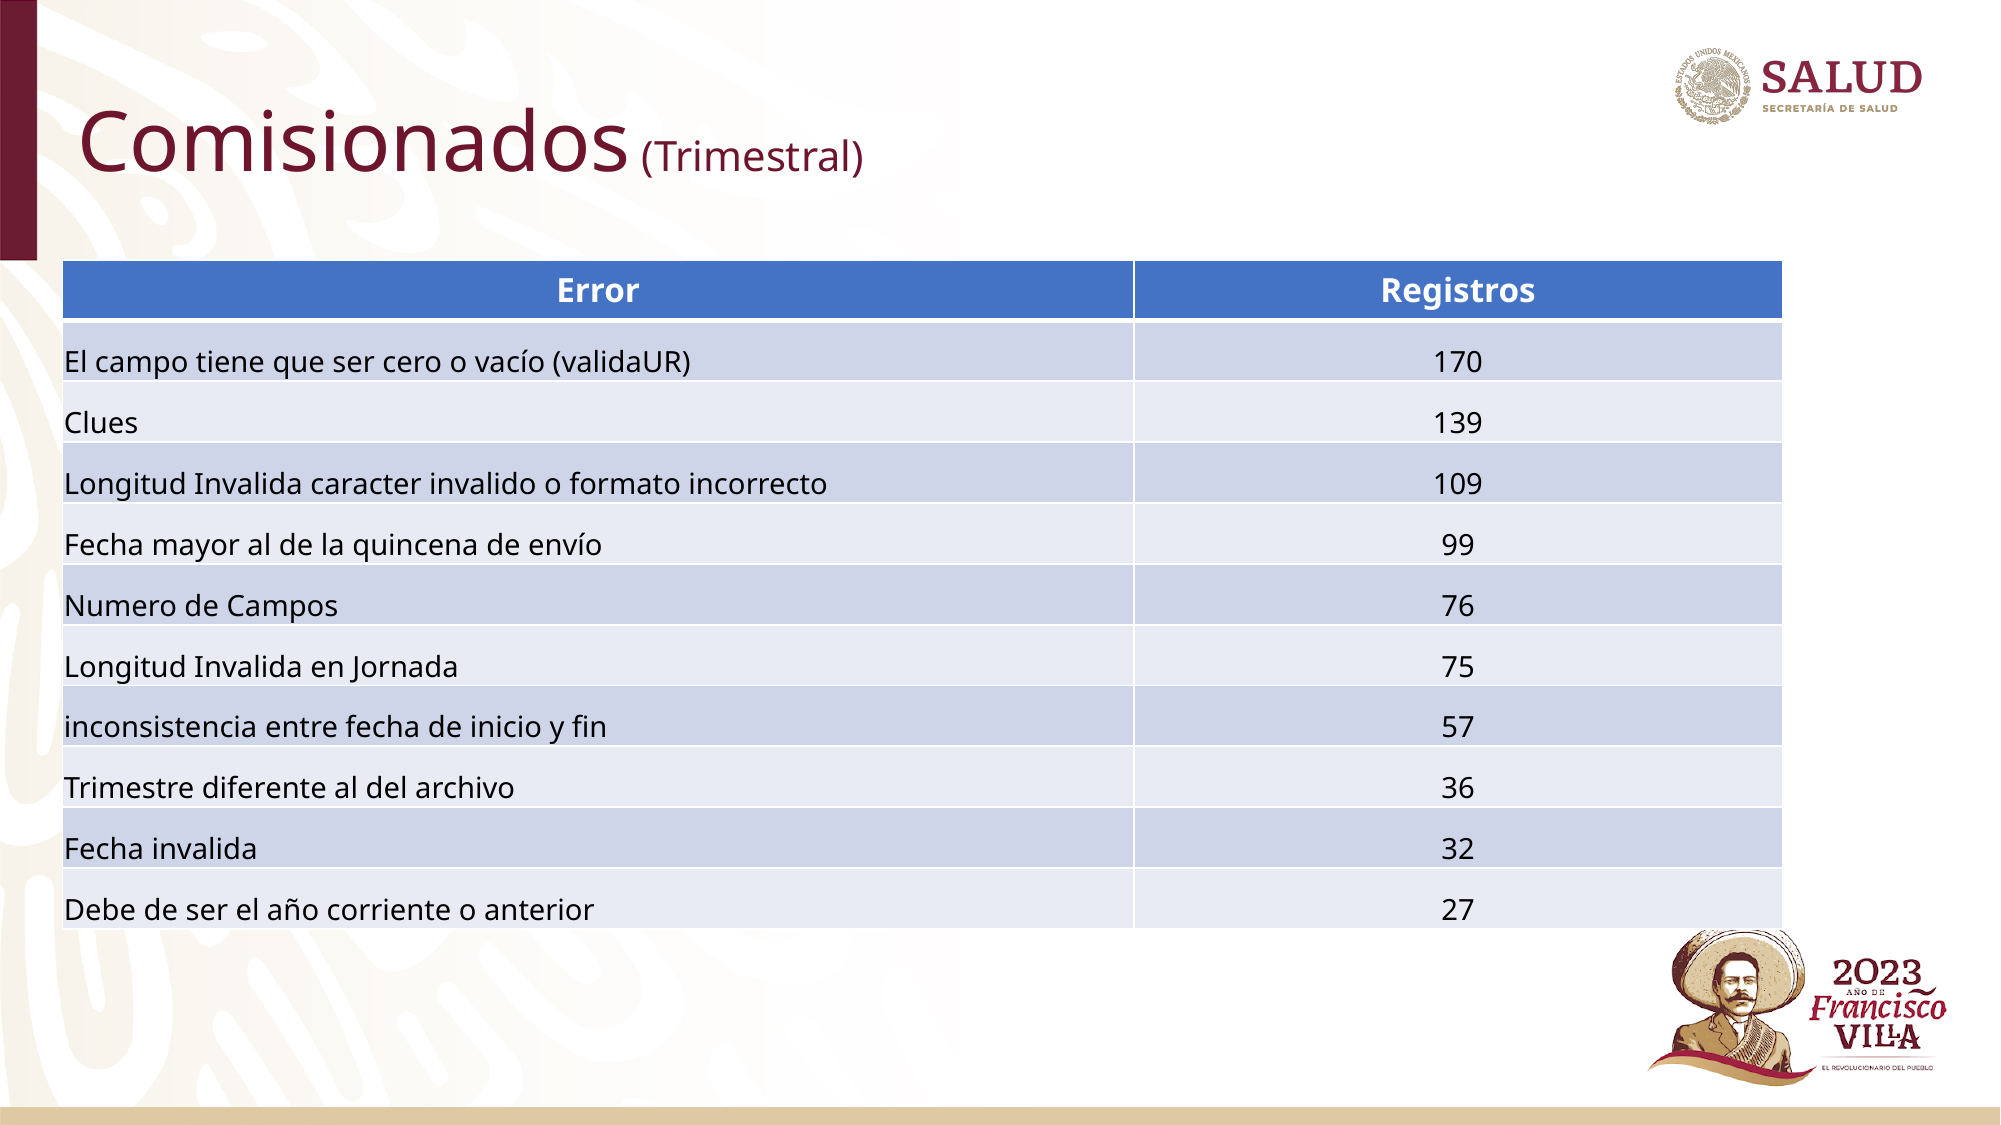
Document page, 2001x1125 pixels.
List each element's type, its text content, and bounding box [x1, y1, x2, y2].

table_cell Trimestre diferente al del archivo [63, 747, 1133, 806]
title Comisionados (Trimestral) [62, 92, 1937, 196]
table_cell 139 [1135, 382, 1782, 441]
table_header Error [63, 261, 1133, 318]
table_cell Fecha mayor al de la quincena de envío [63, 504, 1133, 563]
table_cell Longitud Invalida caracter invalido o formato incorrecto [63, 443, 1133, 502]
table_cell 32 [1135, 808, 1782, 867]
table_cell Numero de Campos [63, 565, 1133, 624]
table_cell 99 [1135, 504, 1782, 563]
table_cell inconsistencia entre fecha de inicio y fin [63, 686, 1133, 745]
table_cell Debe de ser el año corriente o anterior [63, 869, 1133, 928]
table_cell El campo tiene que ser cero o vacío (validaUR) [63, 323, 1133, 380]
table_header Registros [1135, 261, 1782, 318]
table_cell 76 [1135, 565, 1782, 624]
table_cell 109 [1135, 443, 1782, 502]
table_cell 170 [1135, 323, 1782, 380]
table_cell 27 [1135, 869, 1782, 928]
table_cell 57 [1135, 686, 1782, 745]
table_cell Clues [63, 382, 1133, 441]
table_cell 75 [1135, 626, 1782, 685]
table_cell Fecha invalida [63, 808, 1133, 867]
table_cell Longitud Invalida en Jornada [63, 626, 1133, 685]
picture [0, 0, 2001, 1125]
table_cell 36 [1135, 747, 1782, 806]
